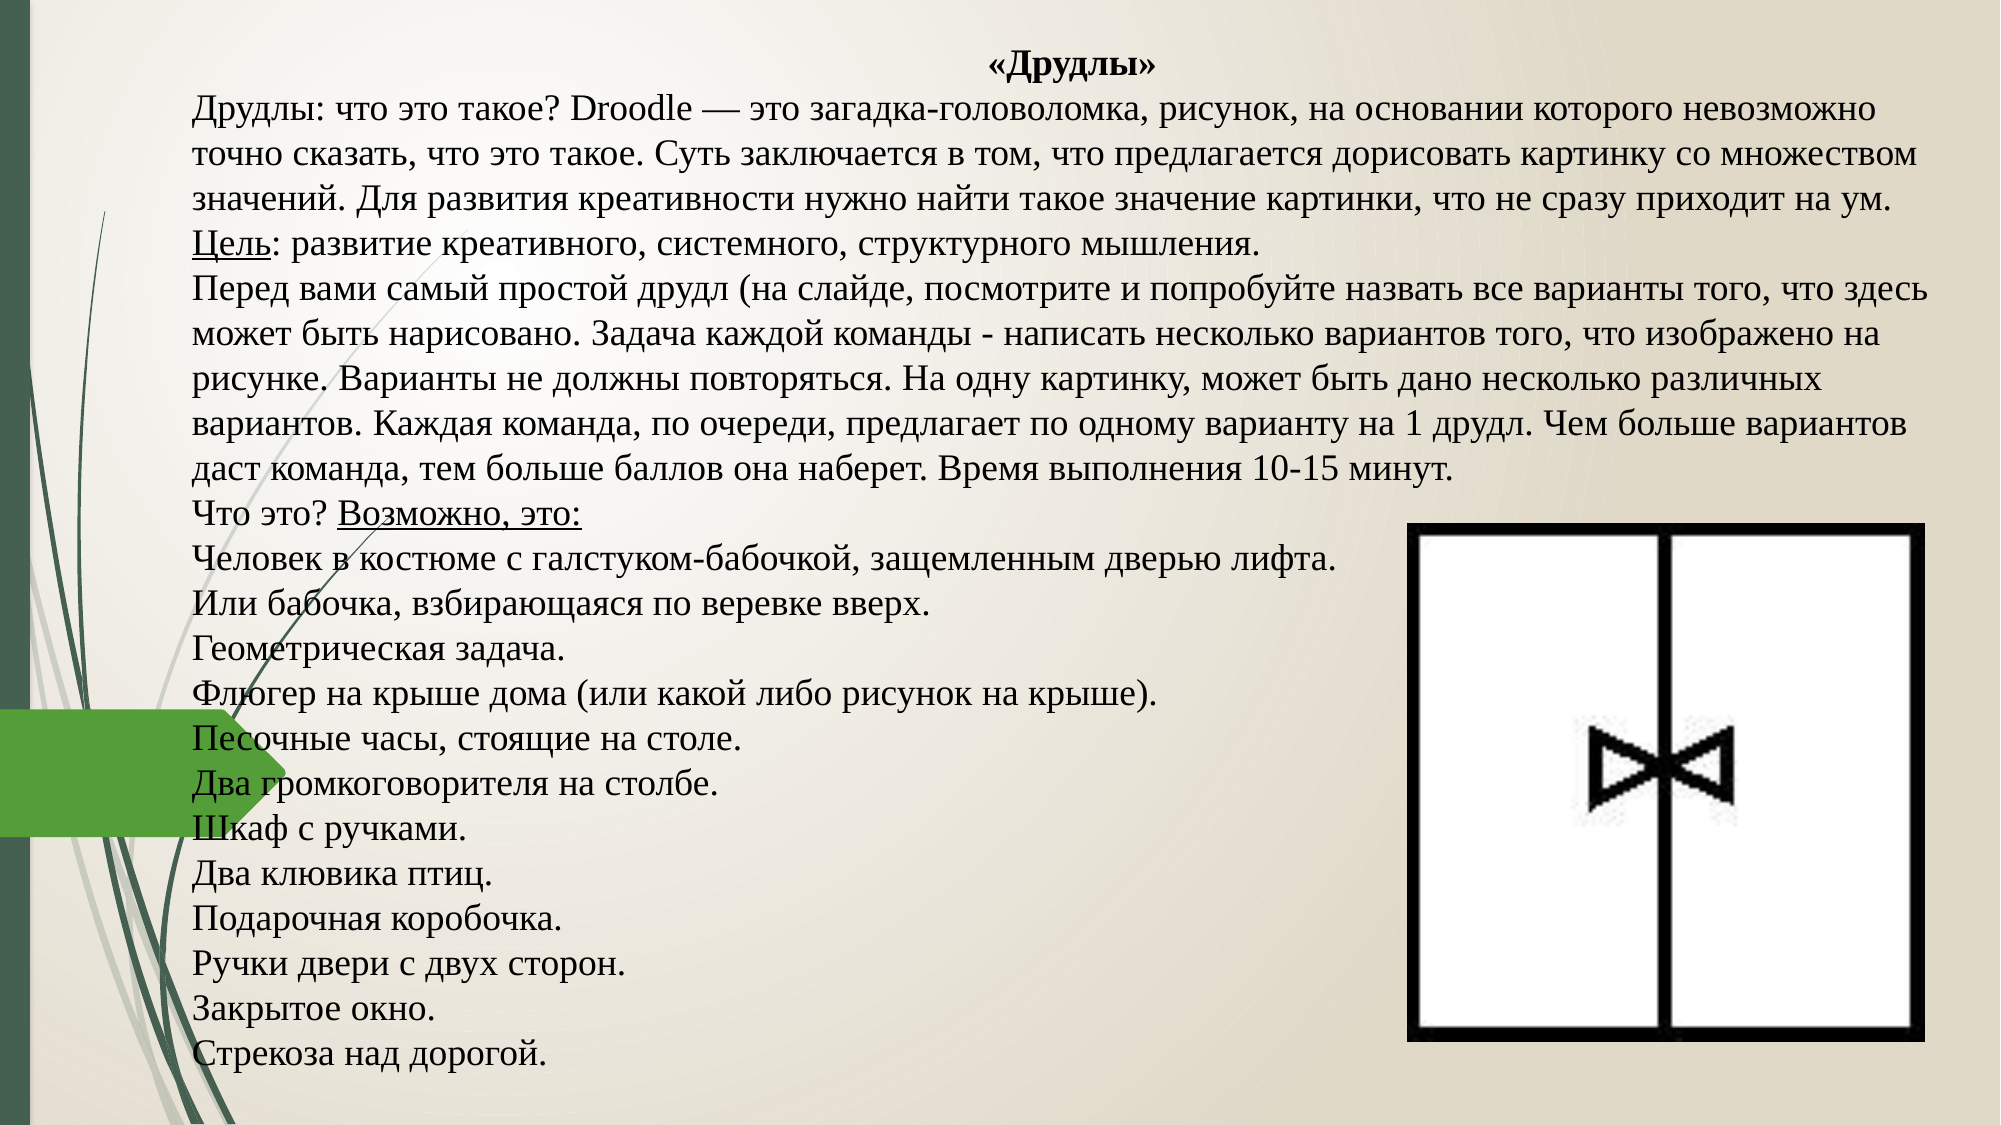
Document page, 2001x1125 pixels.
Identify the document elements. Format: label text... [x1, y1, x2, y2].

picture [1407, 523, 1926, 1042]
text_box «Друдлы» Друдлы: что это такое? Droodle — это загадка-головоломка, рисунок, на основании которого невозможно точно сказать, что это такое. Суть заключается в том, что предлагается дорисовать картинку со множеством значений. Для развития креативности нужно найти такое значение картинки, что не сразу приходит на ум. Цель: развитие креативного, системного, структурного мышления. Перед вами самый простой друдл (на слайде, посмотрите и попробуйте назвать все варианты того, что здесь может быть нарисовано. Задача каждой команды - написать несколько вариантов того, что изображено на рисунке. Варианты не должны повторяться. На одну картинку, может быть дано несколько различных вариантов. Каждая команда, по очереди, предлагает по одному варианту на 1 друдл. Чем больше вариантов даст команда, тем больше баллов она наберет. Время выполнения 10-15 минут. Что это? Возможно, это: Человек в костюме с галстуком-бабочкой, защемленным дверью лифта. Или бабочка, взбирающаяся по веревке вверх. Геометрическая задача. Флюгер на крыше дома (или какой либо рисунок на крыше). Песочные часы, стоящие на столе. Два громкоговорителя на столбе. Шкаф с ручками. Два клювика птиц. Подарочная коробочка. Ручки двери с двух сторон. Закрытое окно. Стрекоза над дорогой. [177, 30, 1959, 1125]
